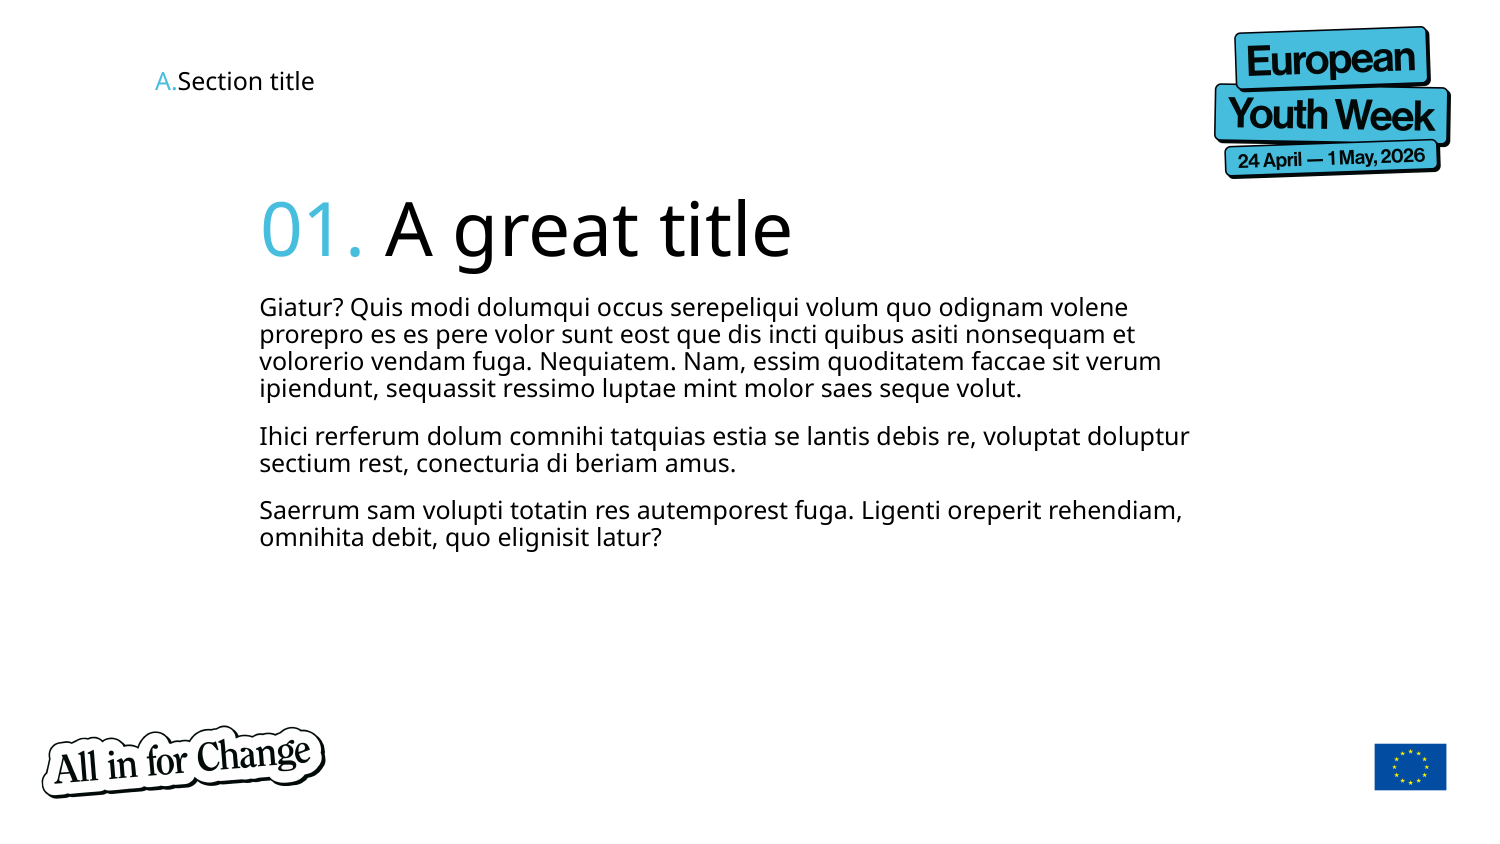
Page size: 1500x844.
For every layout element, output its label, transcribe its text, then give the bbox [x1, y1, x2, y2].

text_box A.Section title [154, 35, 456, 97]
picture [1214, 26, 1451, 179]
text_box 01. A great title [259, 191, 825, 295]
picture [38, 713, 327, 811]
picture [1374, 743, 1447, 791]
text_box Giatur? Quis modi dolumqui occus serepeliqui volum quo odignam volene prorepro es es pere volor sunt eost que dis incti quibus asiti nonsequam et volorerio vendam fuga. Nequiatem. Nam, essim quoditatem faccae sit verum ipiendunt, sequassit ressimo luptae mint molor saes seque volut. Ihici rerferum dolum comnihi tatquias estia se lantis debis re, voluptat doluptur sectium rest, conecturia di beriam amus. Saerrum sam volupti totatin res autemporest fuga. Ligenti oreperit rehendiam, omnihita debit, quo elignisit latur? [259, 295, 1241, 553]
